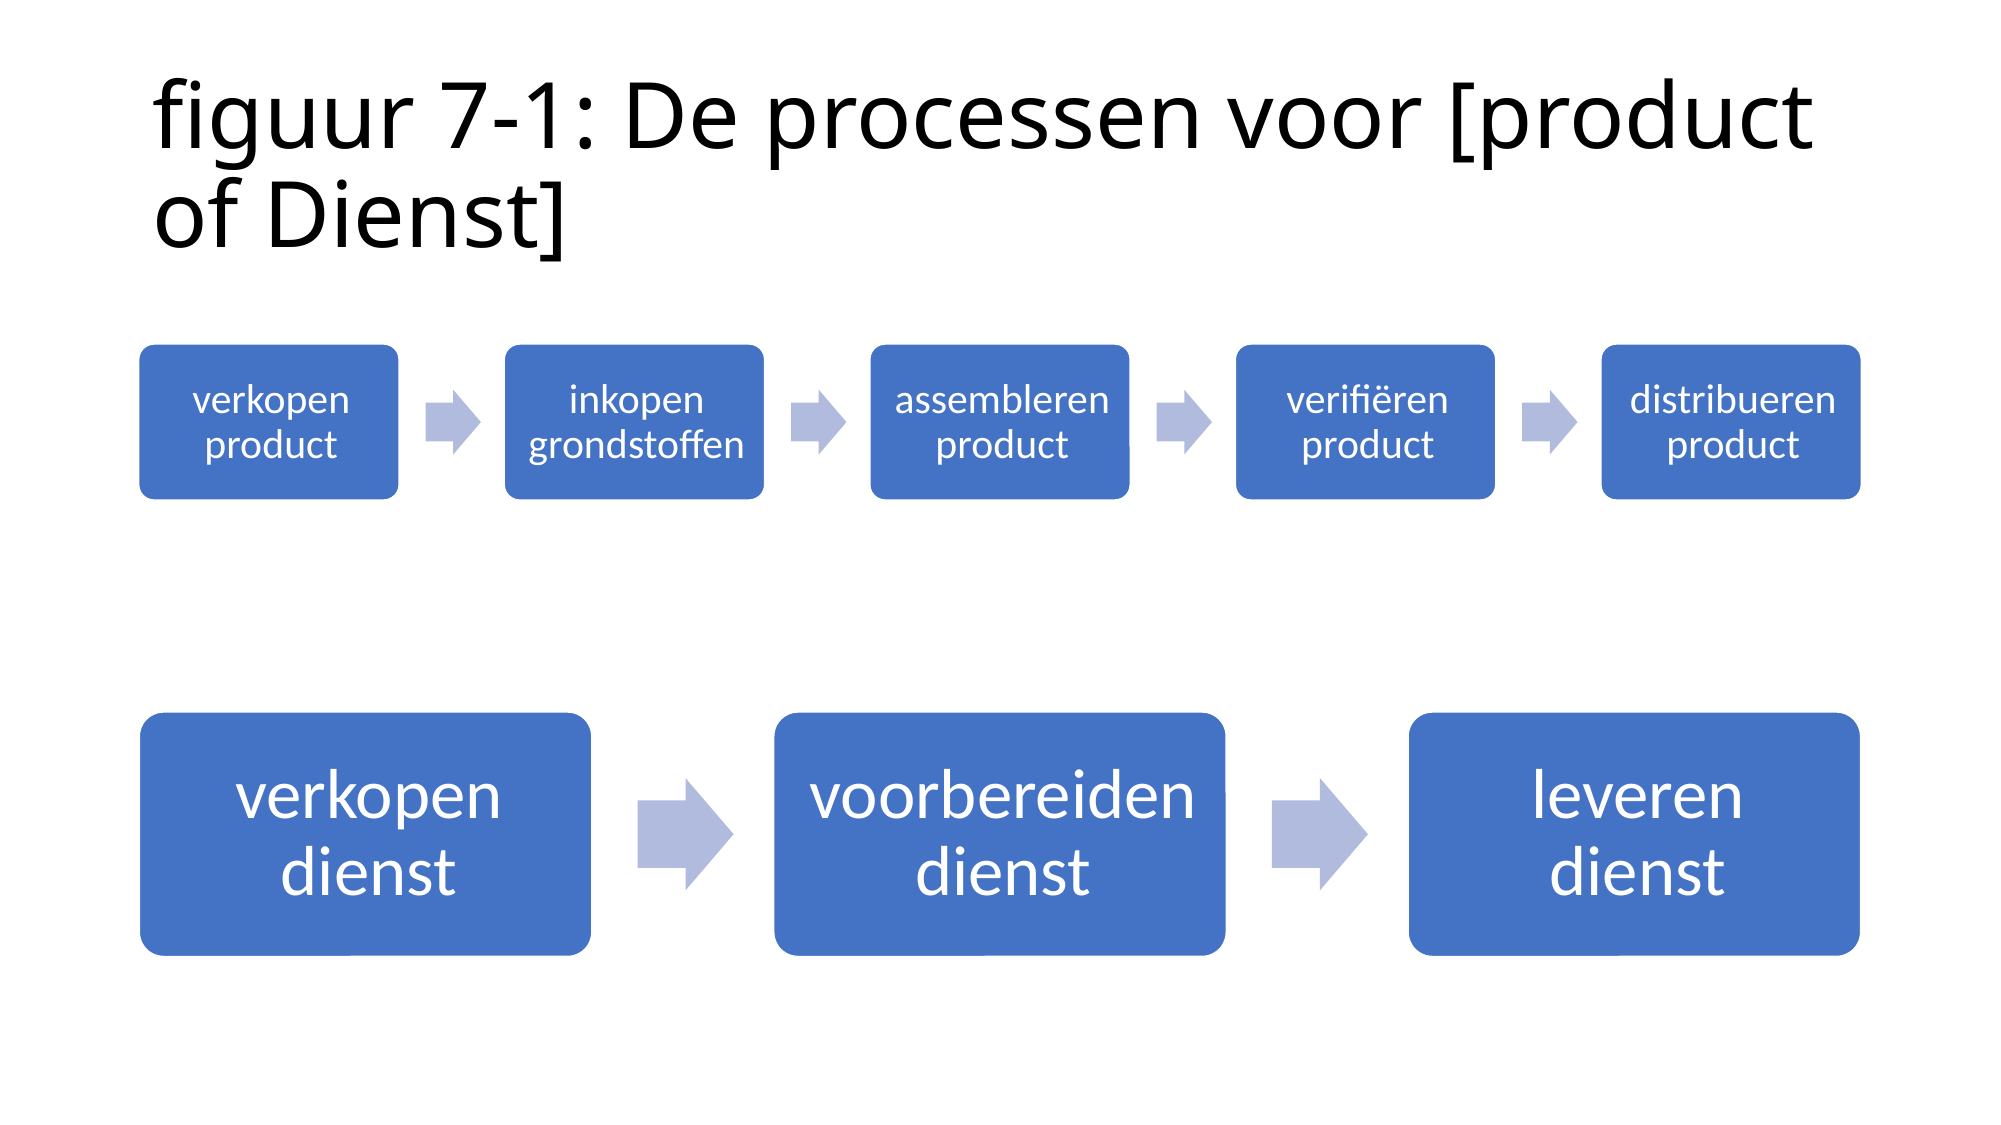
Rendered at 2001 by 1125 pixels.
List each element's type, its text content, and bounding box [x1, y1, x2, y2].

title figuur 7-1: De processen voor [product of Dienst] [137, 59, 1863, 278]
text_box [137, 711, 1863, 957]
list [137, 299, 1863, 545]
